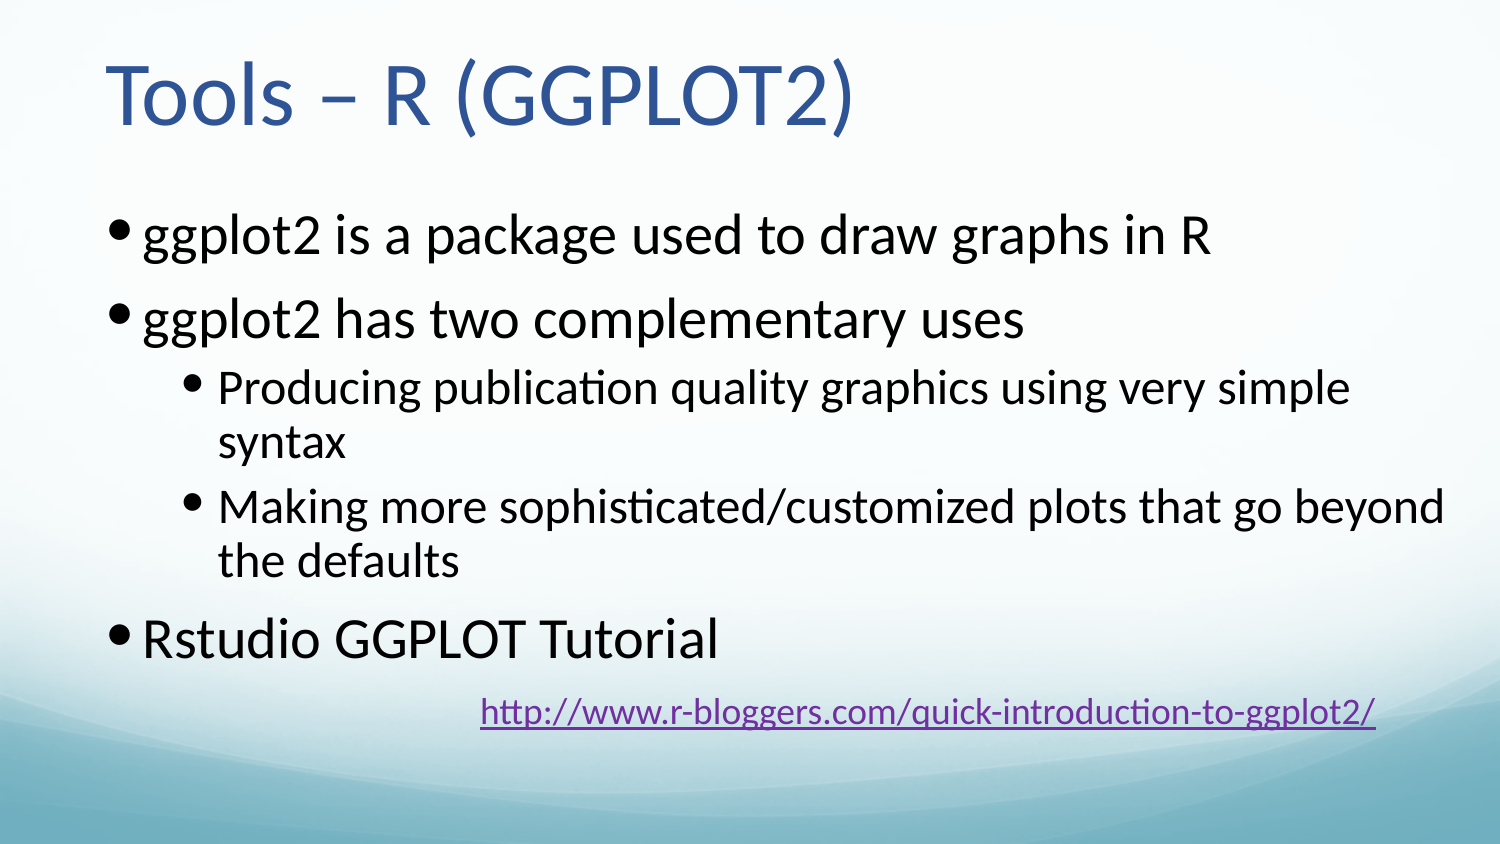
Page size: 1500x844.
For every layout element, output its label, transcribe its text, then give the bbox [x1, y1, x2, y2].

list ggplot2 is a package used to draw graphs in R ggplot2 has two complementary uses Producing publication quality graphics using very simple syntax Making more sophisticated/customized plots that go beyond the defaults Rstudio GGPLOT Tutorial http://www.r-bloggers.com/quick-introduction-to-ggplot2/ [90, 196, 1500, 732]
title Tools – R (GGPLOT2) [90, 13, 1410, 178]
picture [0, 0, 1500, 844]
